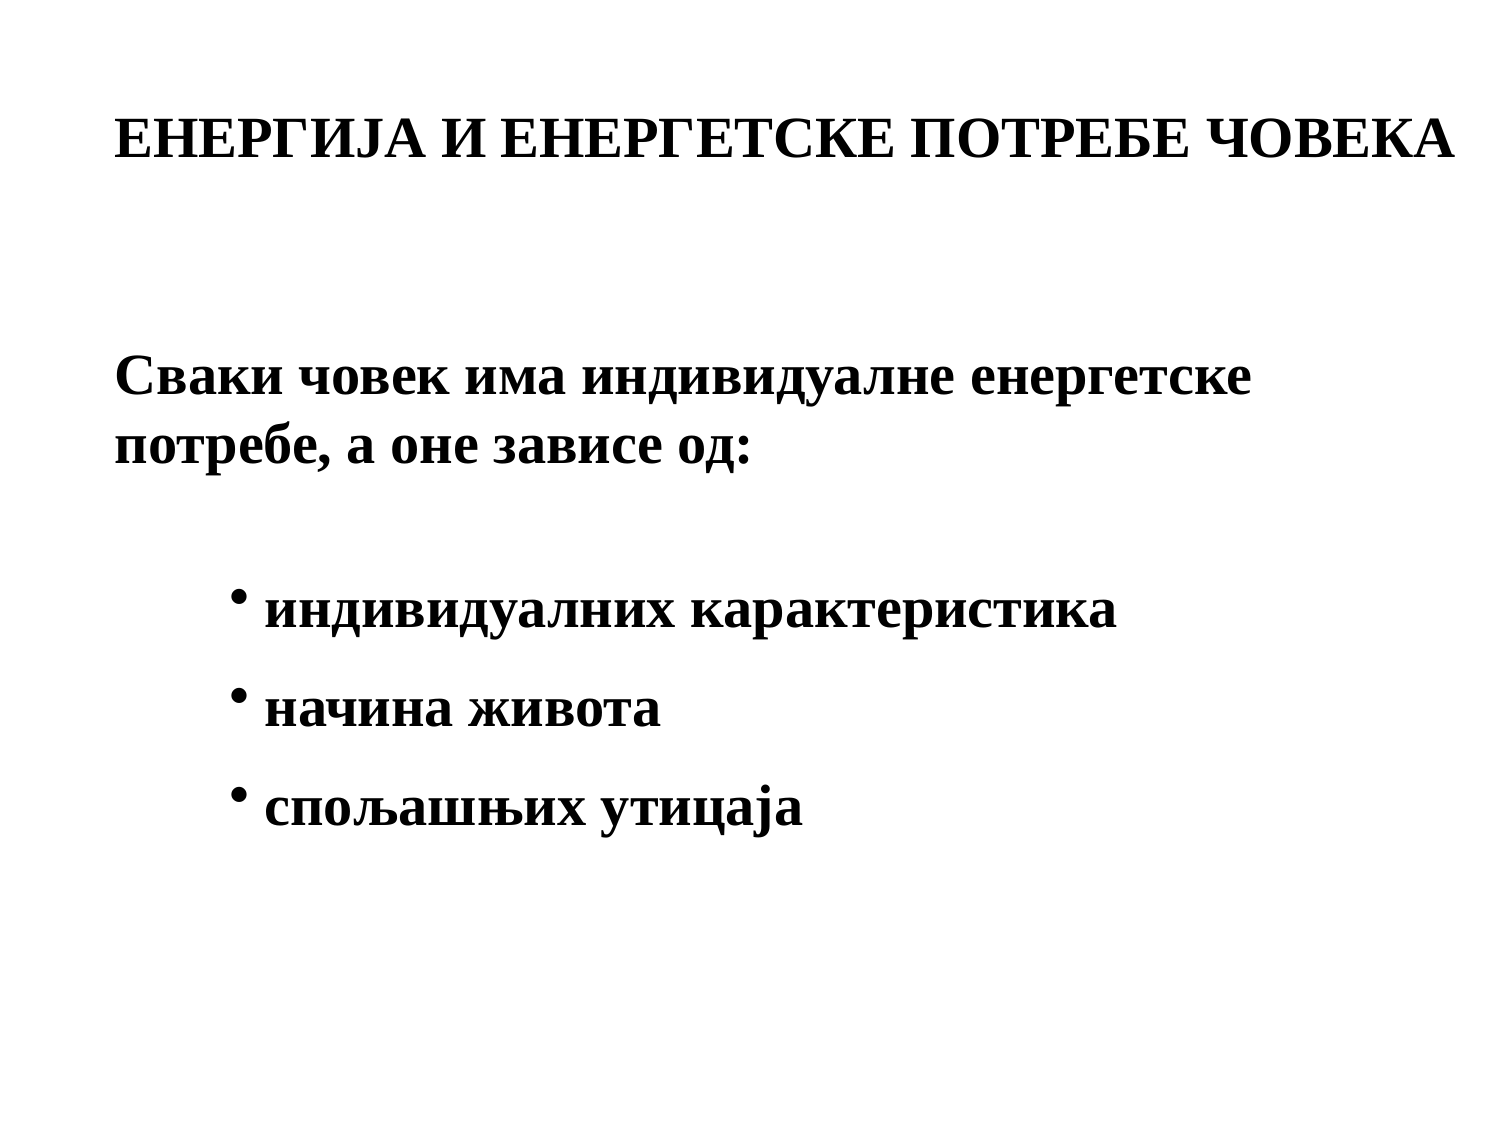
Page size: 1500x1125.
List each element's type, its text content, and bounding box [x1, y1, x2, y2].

text_box Сваки човек има индивидуалне енергетске потребе, а оне зависе од: индивидуалних карактеристика начина живота спољашњих утицаја [99, 328, 1425, 930]
text_box ЕНЕРГИЈА И ЕНЕРГЕТСКЕ ПОТРЕБЕ ЧОВЕКА [99, 92, 1500, 177]
